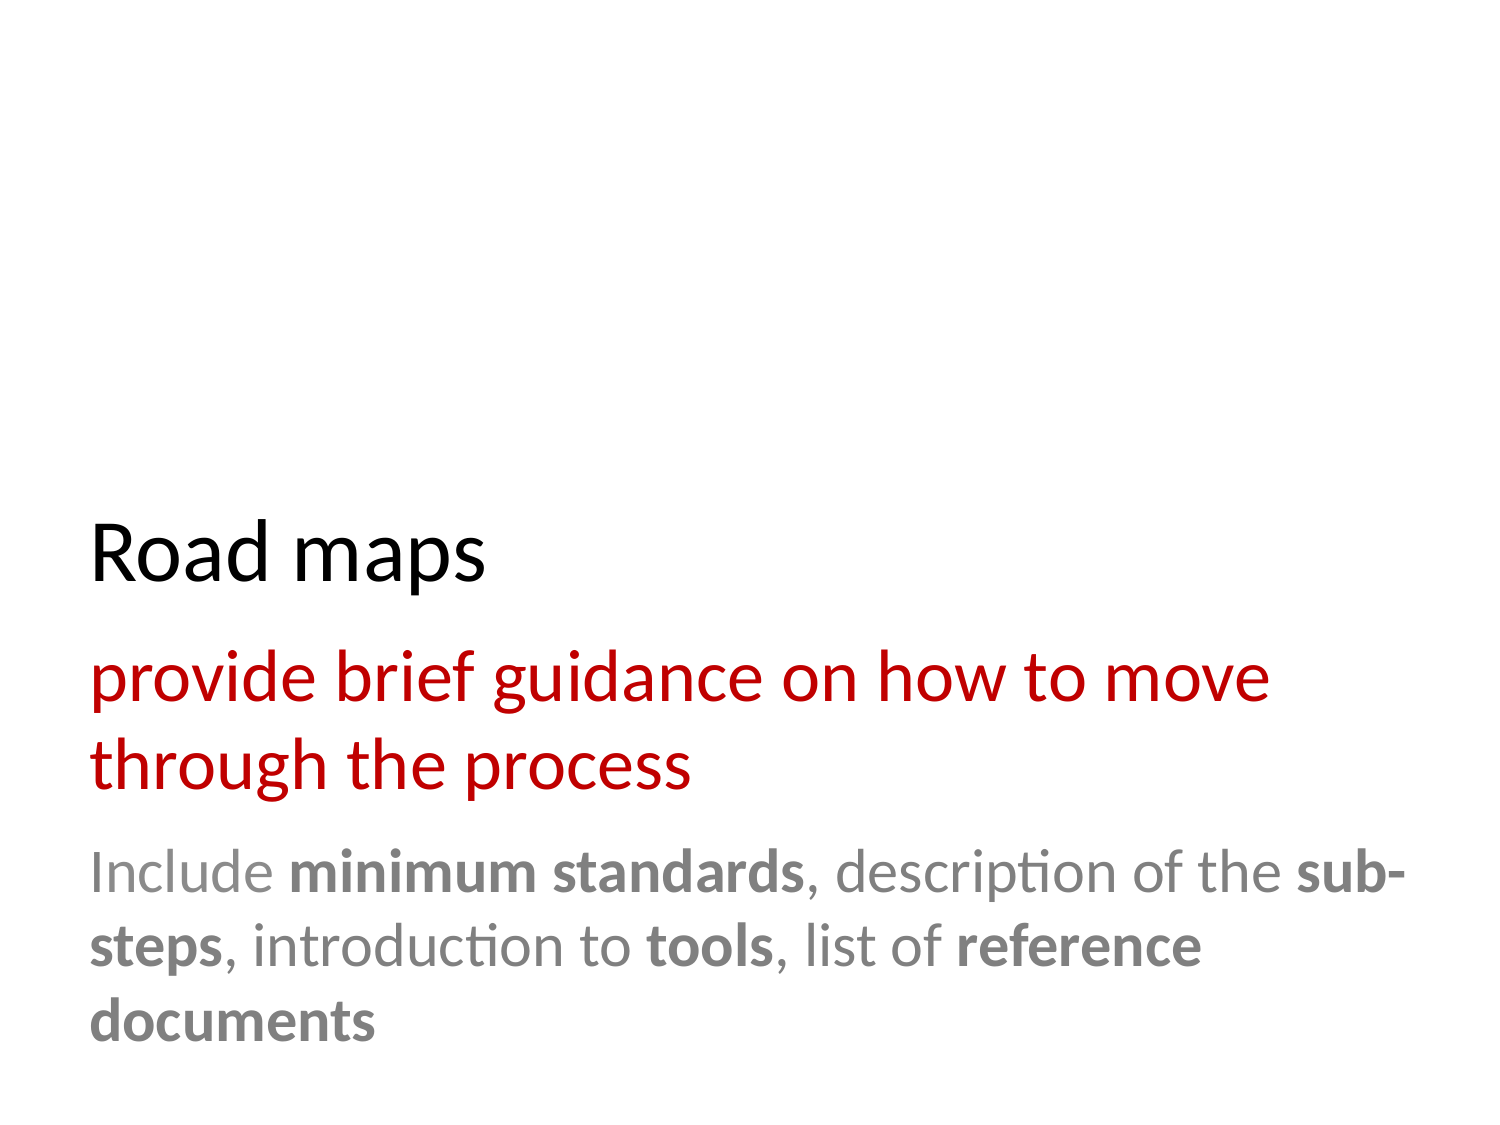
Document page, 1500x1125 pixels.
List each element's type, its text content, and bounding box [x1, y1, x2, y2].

subtitle Road maps provide brief guidance on how to move through the process Include minimum standards, description of the sub-steps, introduction to tools, list of reference documents [0, 485, 1500, 1065]
